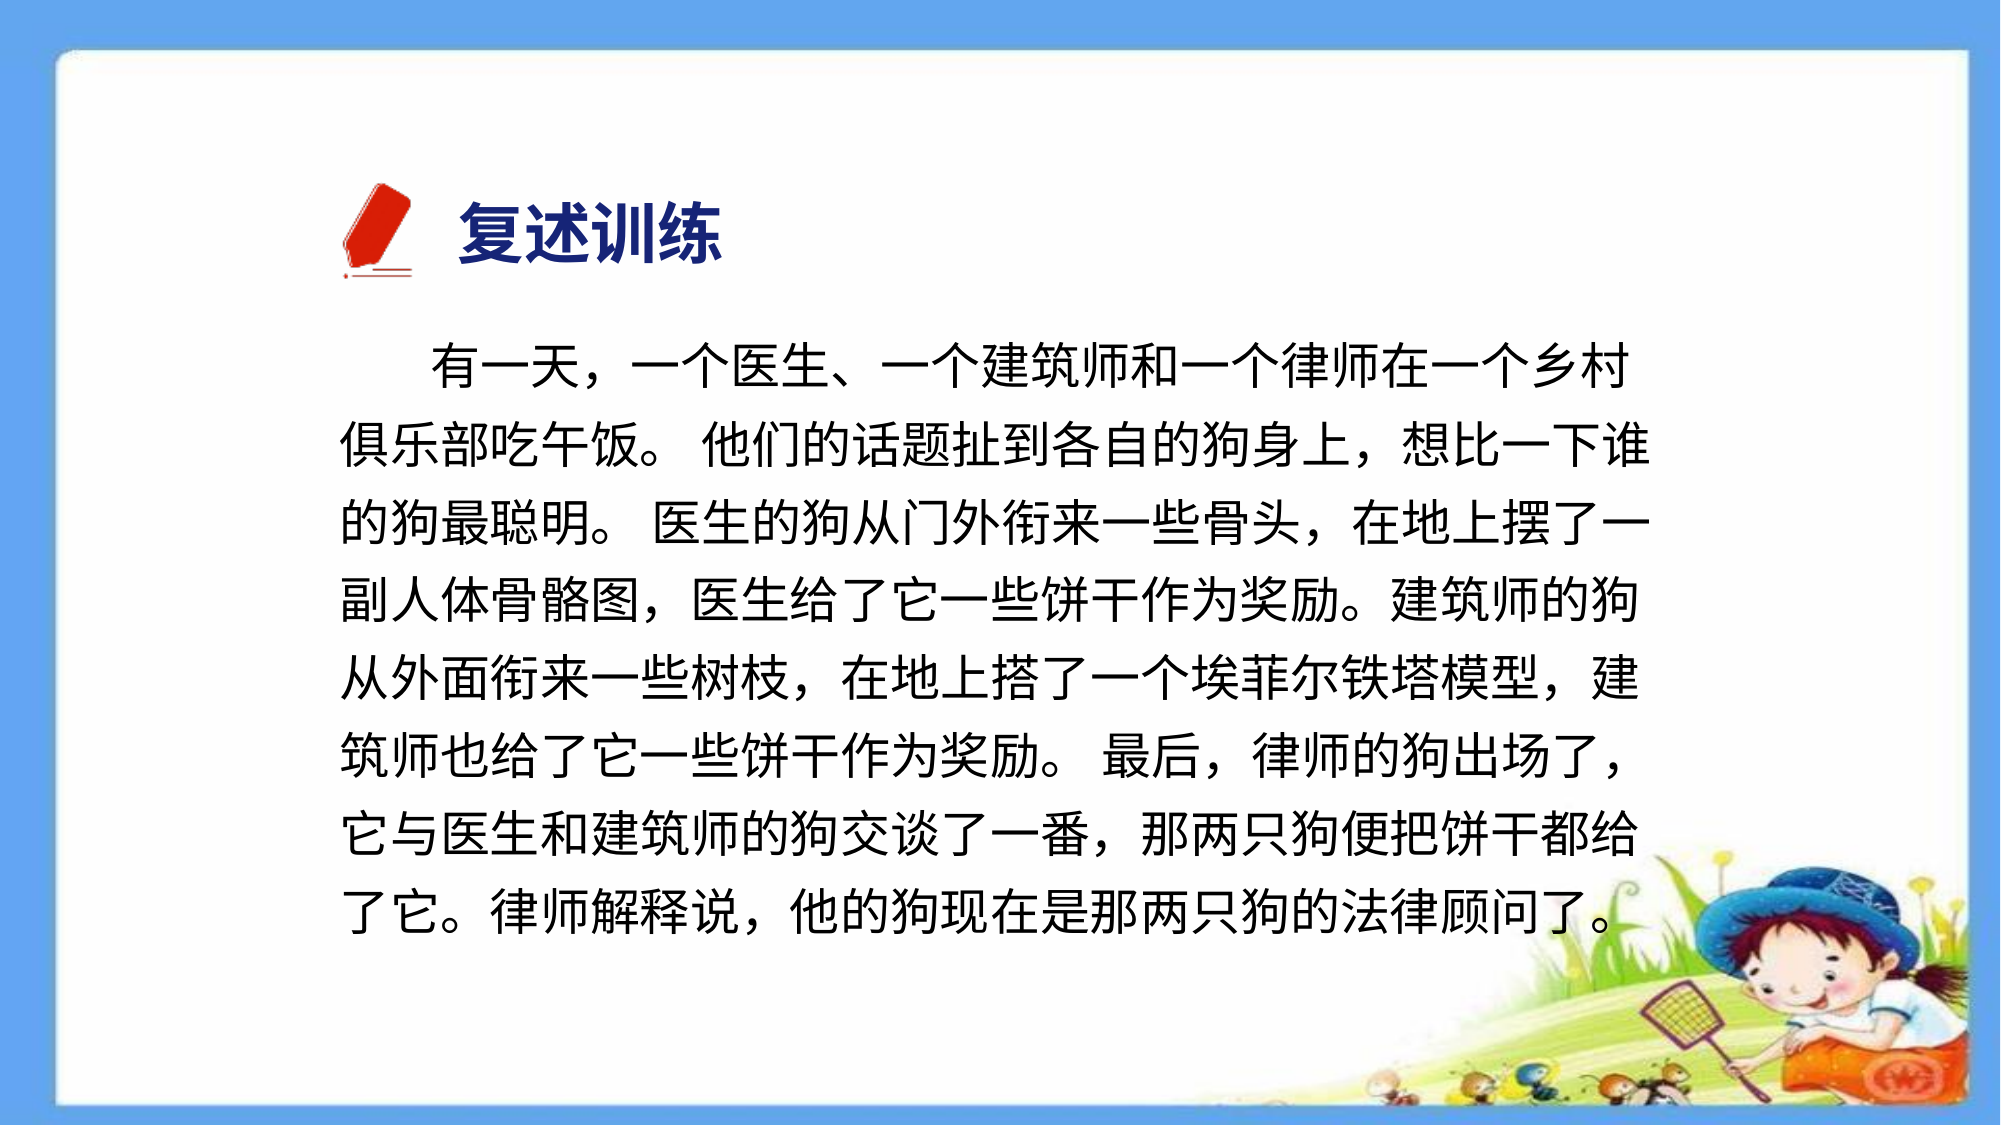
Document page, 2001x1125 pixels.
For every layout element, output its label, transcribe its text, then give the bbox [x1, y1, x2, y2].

text_box [434, 176, 763, 285]
picture [0, 0, 2001, 1125]
text_box 复述训练 [442, 184, 758, 279]
list 有一天，一个医生、一个建筑师和一个律师在一个乡村俱乐部吃午饭。 他们的话题扯到各自的狗身上，想比一下谁的狗最聪明。 医生的狗从门外衔来一些骨头，在地上摆了一副人体骨骼图，医生给了它一些饼干作为奖励。建筑师的狗从外面衔来一些树枝，在地上搭了一个埃菲尔铁塔模型，建筑师也给了它一些饼干作为奖励。 最后，律师的狗出场了，它与医生和建筑师的狗交谈了一番，那两只狗便把饼干都给了它。律师解释说，他的狗现在是那两只狗的法律顾问了。 [324, 309, 1675, 1053]
